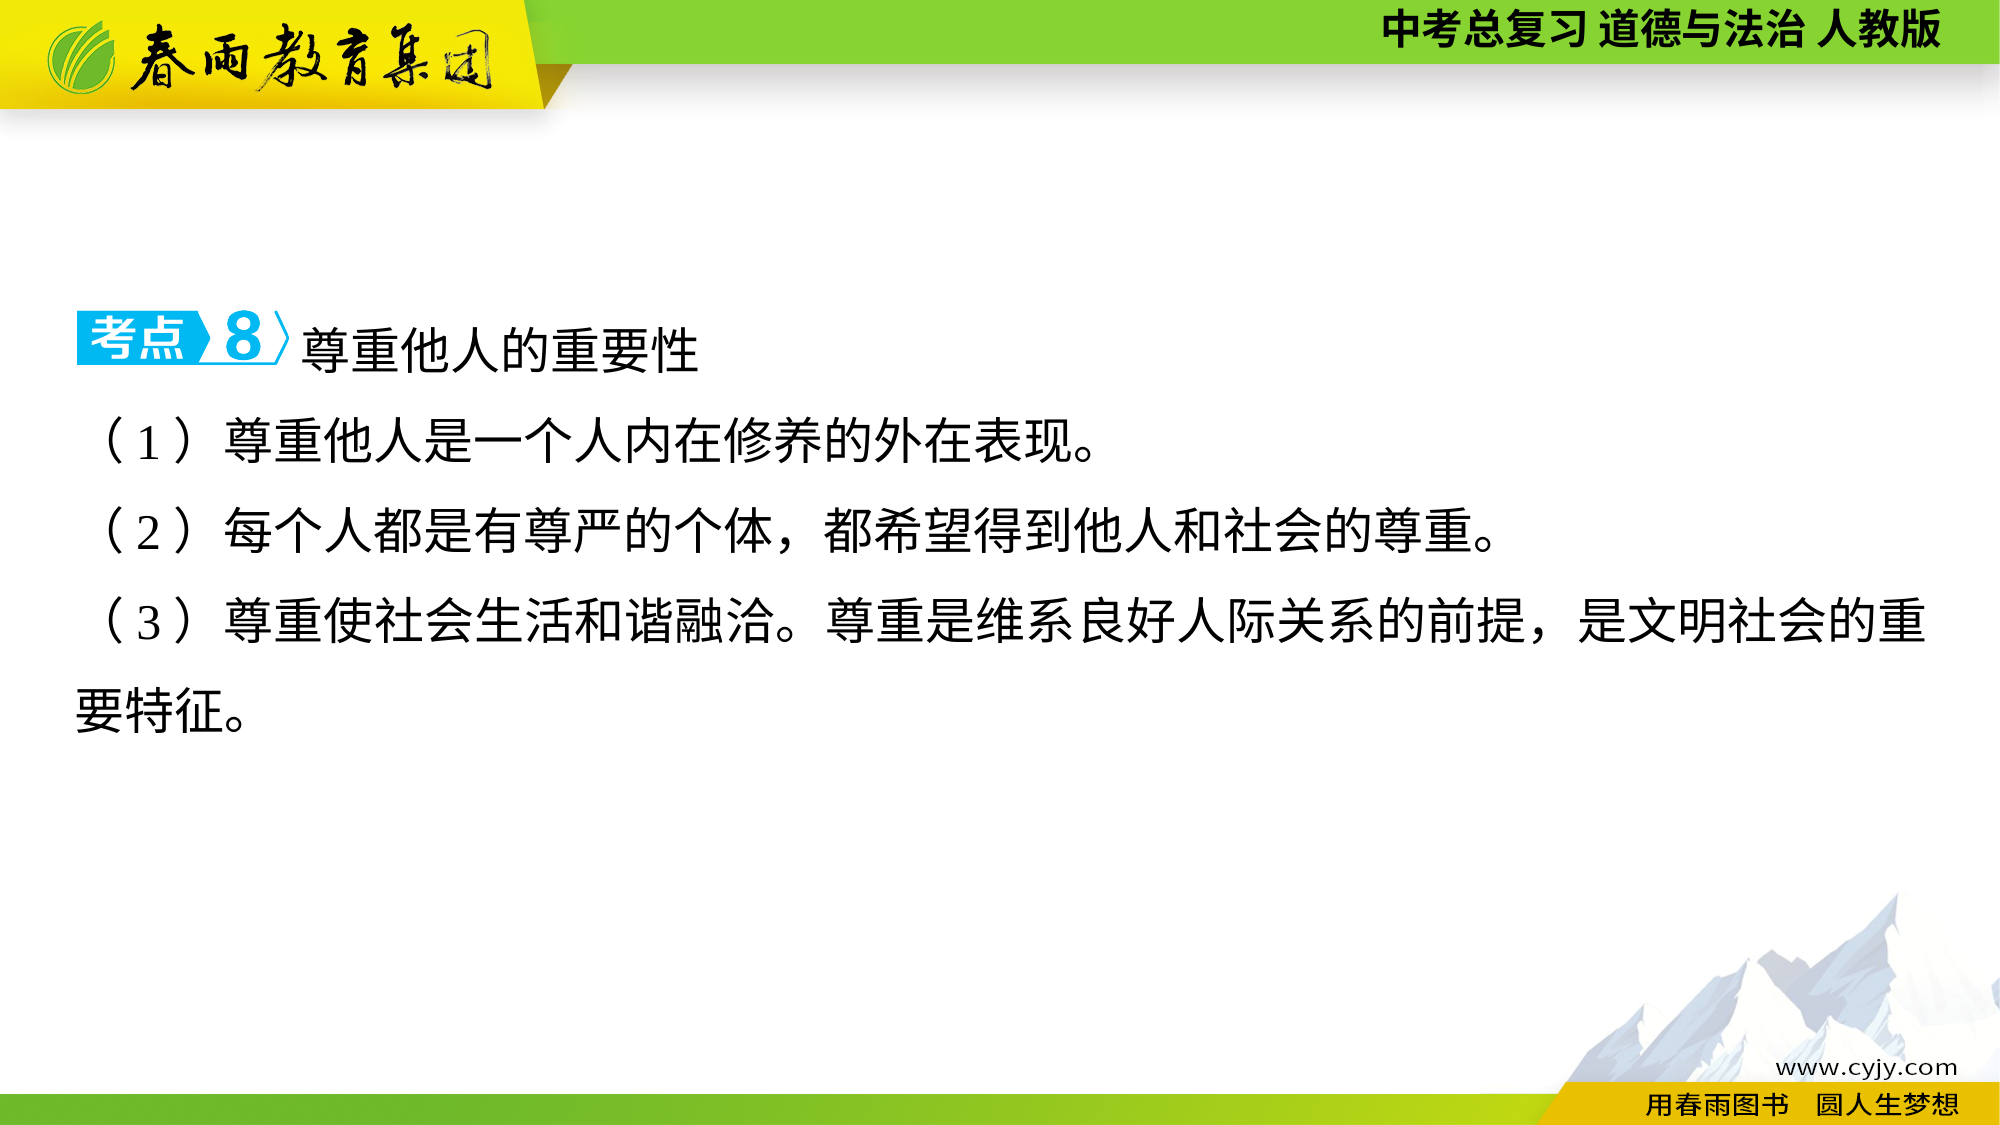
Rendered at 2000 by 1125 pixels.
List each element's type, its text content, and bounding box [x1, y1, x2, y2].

list 尊重他人的重要性 （1）尊重他人是一个人内在修养的外在表现。 （2）每个人都是有尊严的个体，都希望得到他人和社会的尊重。 （3）尊重使社会生活和谐融洽。尊重是维系良好人际关系的前提，是文明社会的重要特征。 [59, 281, 1944, 740]
picture [0, 0, 2000, 1125]
